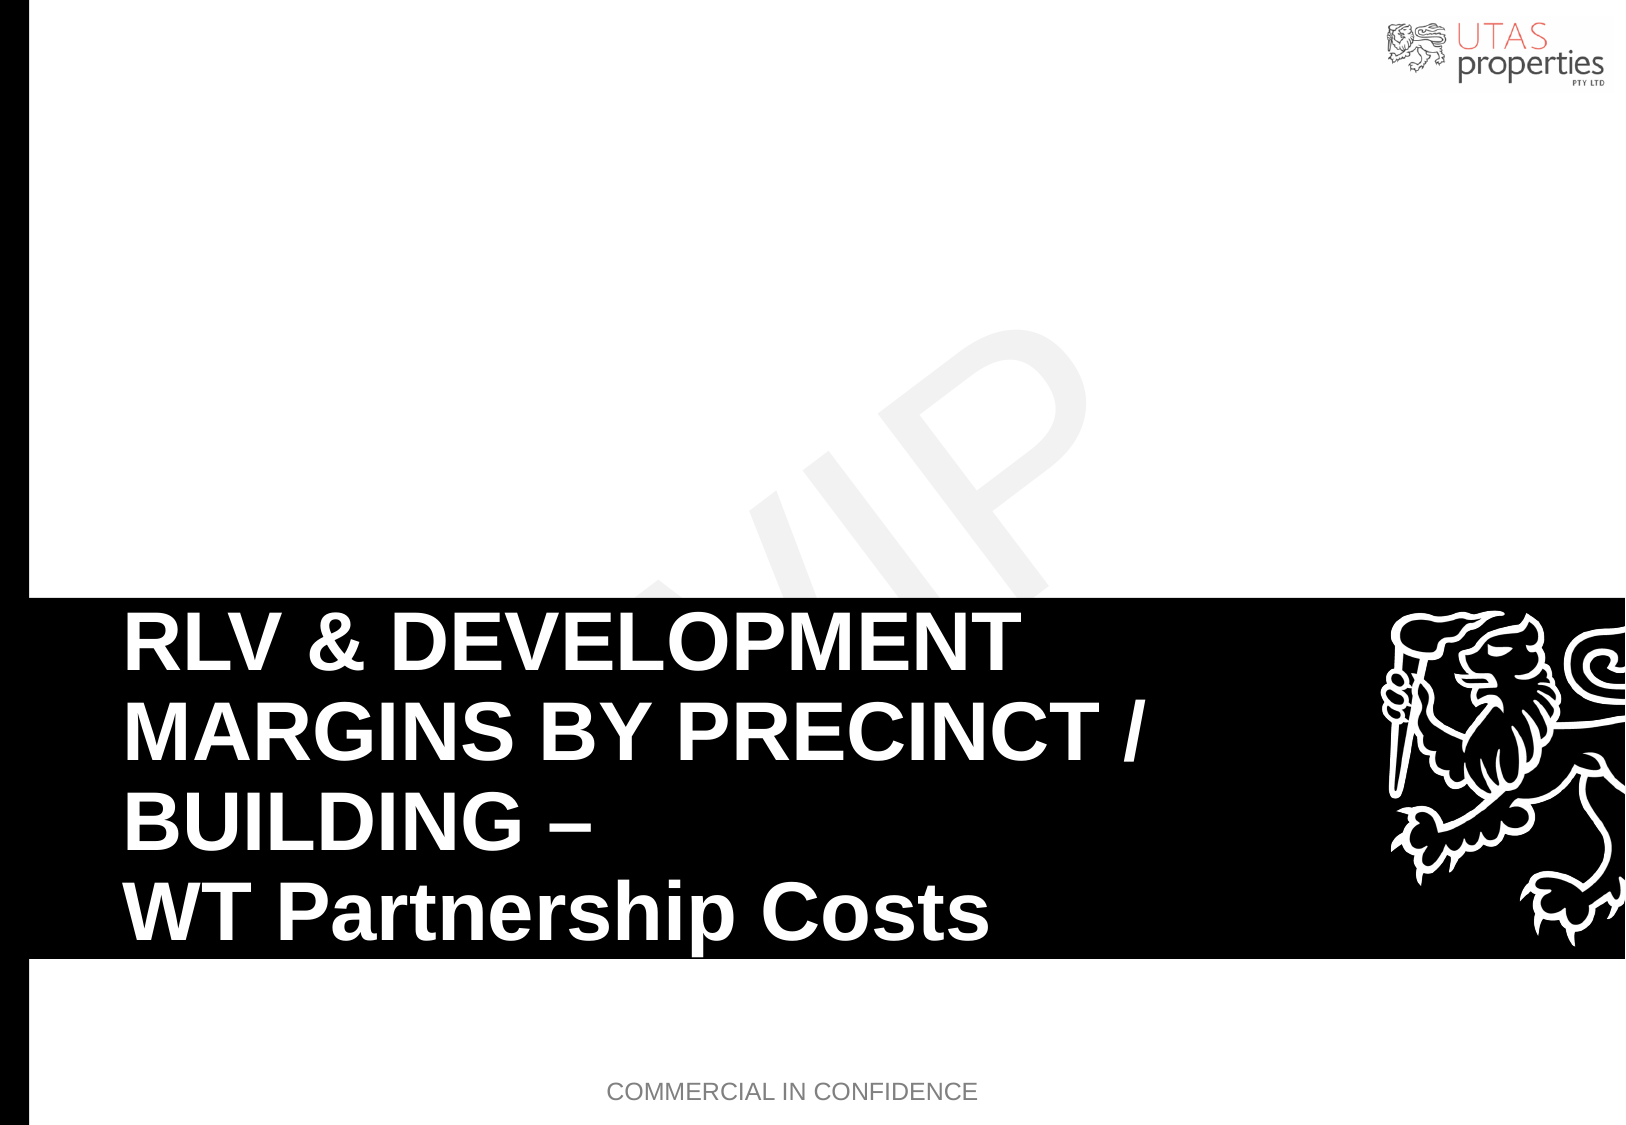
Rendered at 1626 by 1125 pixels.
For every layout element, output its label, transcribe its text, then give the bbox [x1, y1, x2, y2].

title RLV & DEVELOPMENT MARGINS BY PRECINCT / BUILDING – WT Partnership Costs [123, 596, 1299, 961]
picture [1380, 16, 1614, 93]
picture [1380, 610, 1625, 947]
